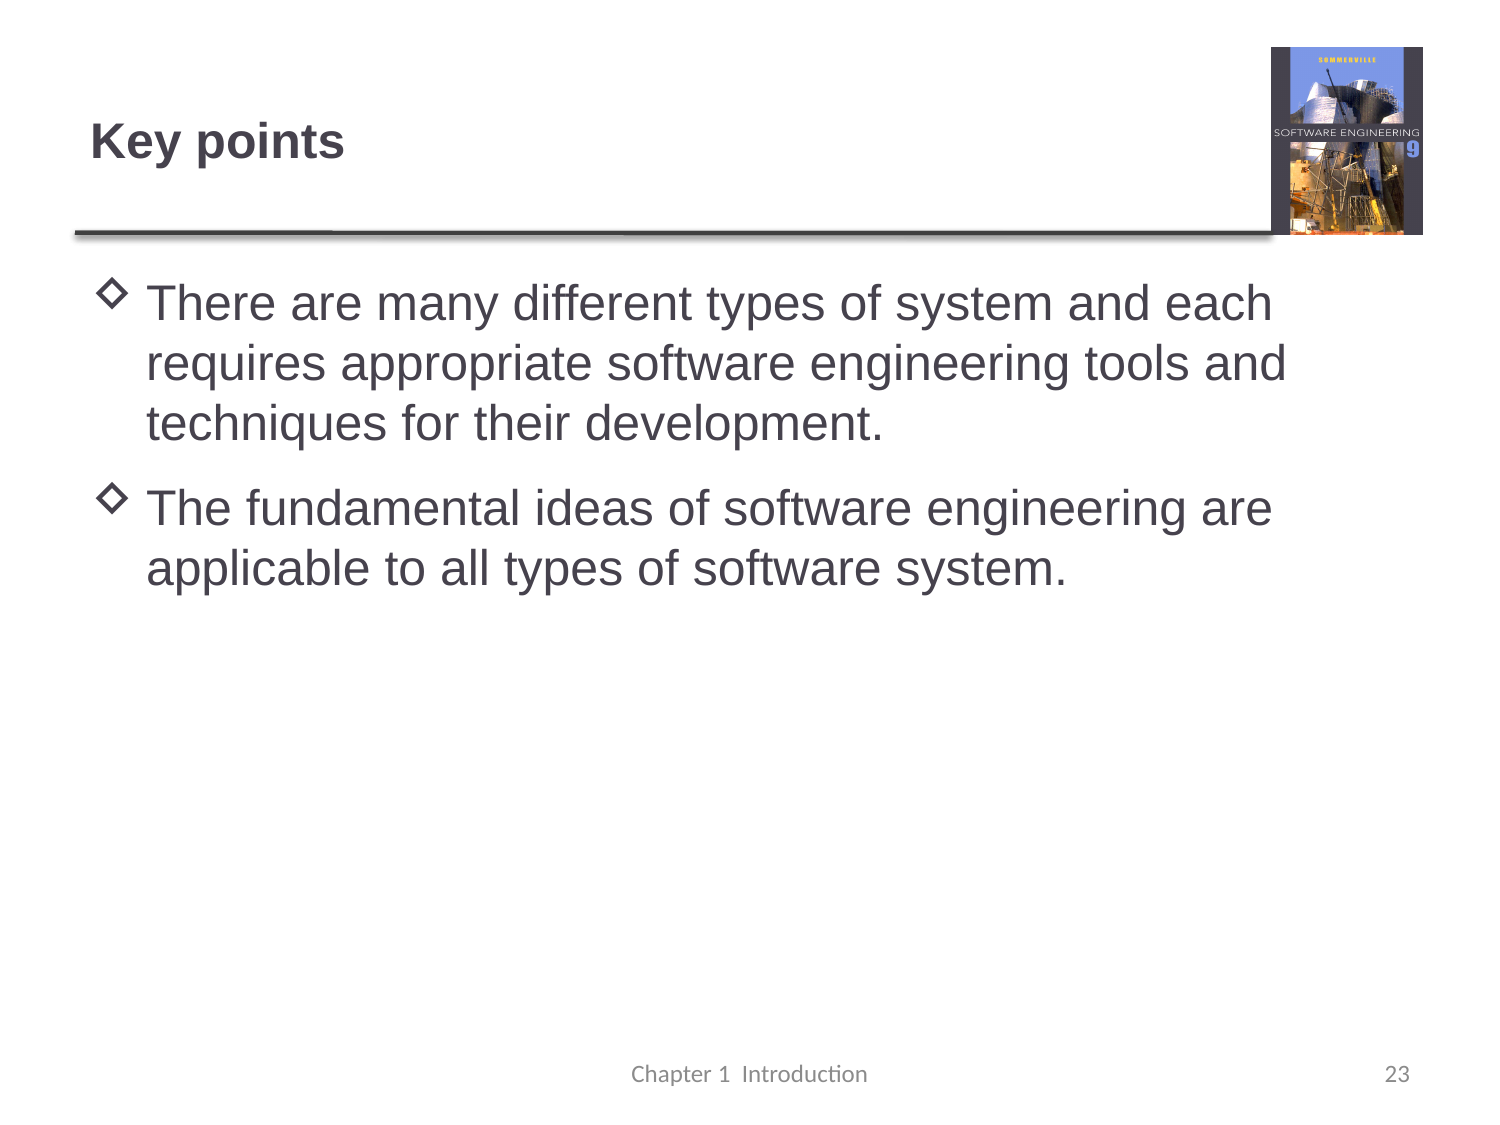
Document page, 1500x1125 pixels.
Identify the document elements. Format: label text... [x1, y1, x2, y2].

title Key points [74, 44, 1272, 233]
slide_number 23 [1074, 1042, 1425, 1103]
list There are many different types of system and each requires appropriate software engineering tools and techniques for their development. The fundamental ideas of software engineering are applicable to all types of software system. [75, 262, 1425, 1005]
footer Chapter 1 Introduction [512, 1042, 988, 1103]
picture [1272, 47, 1423, 235]
